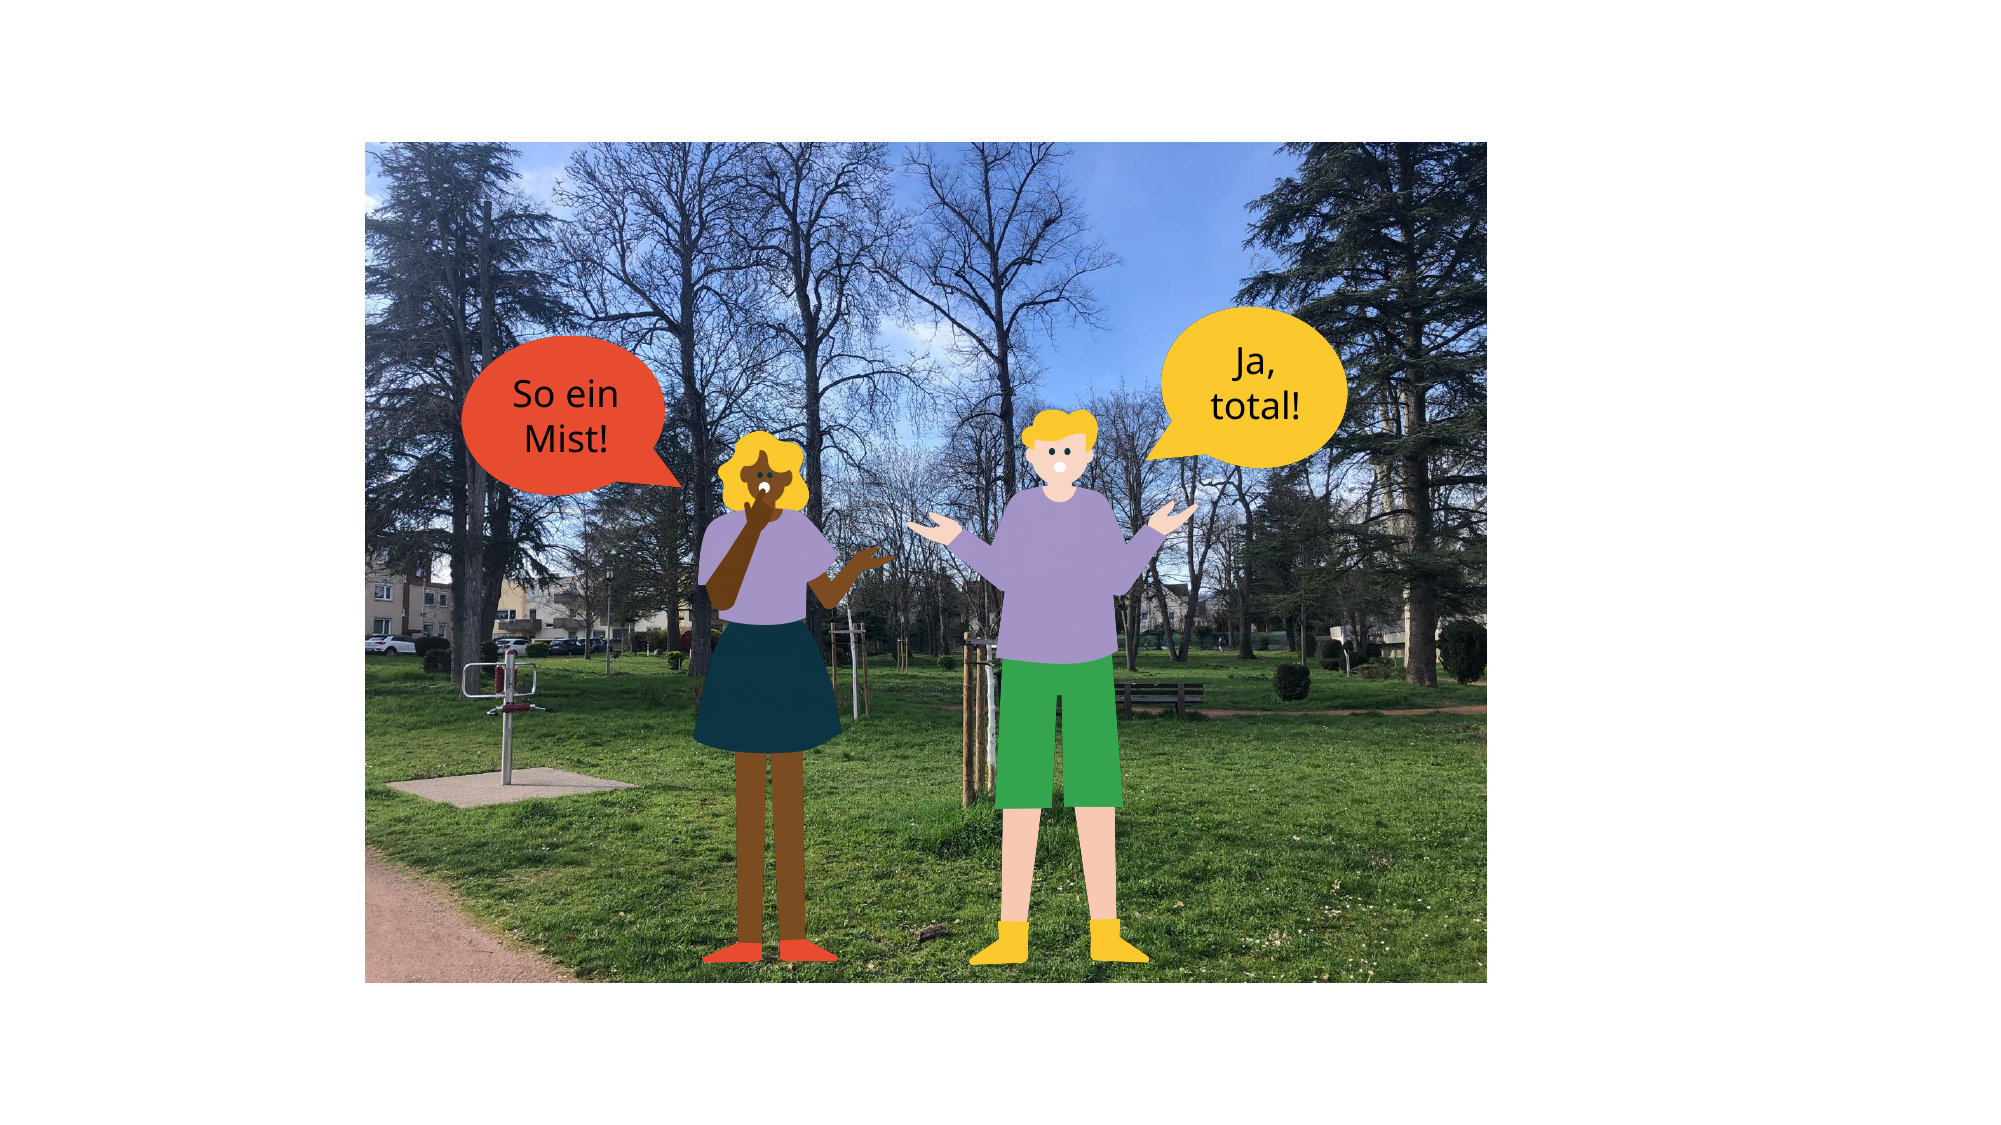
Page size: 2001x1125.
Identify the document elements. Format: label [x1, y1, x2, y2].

text_box [365, 142, 1487, 983]
